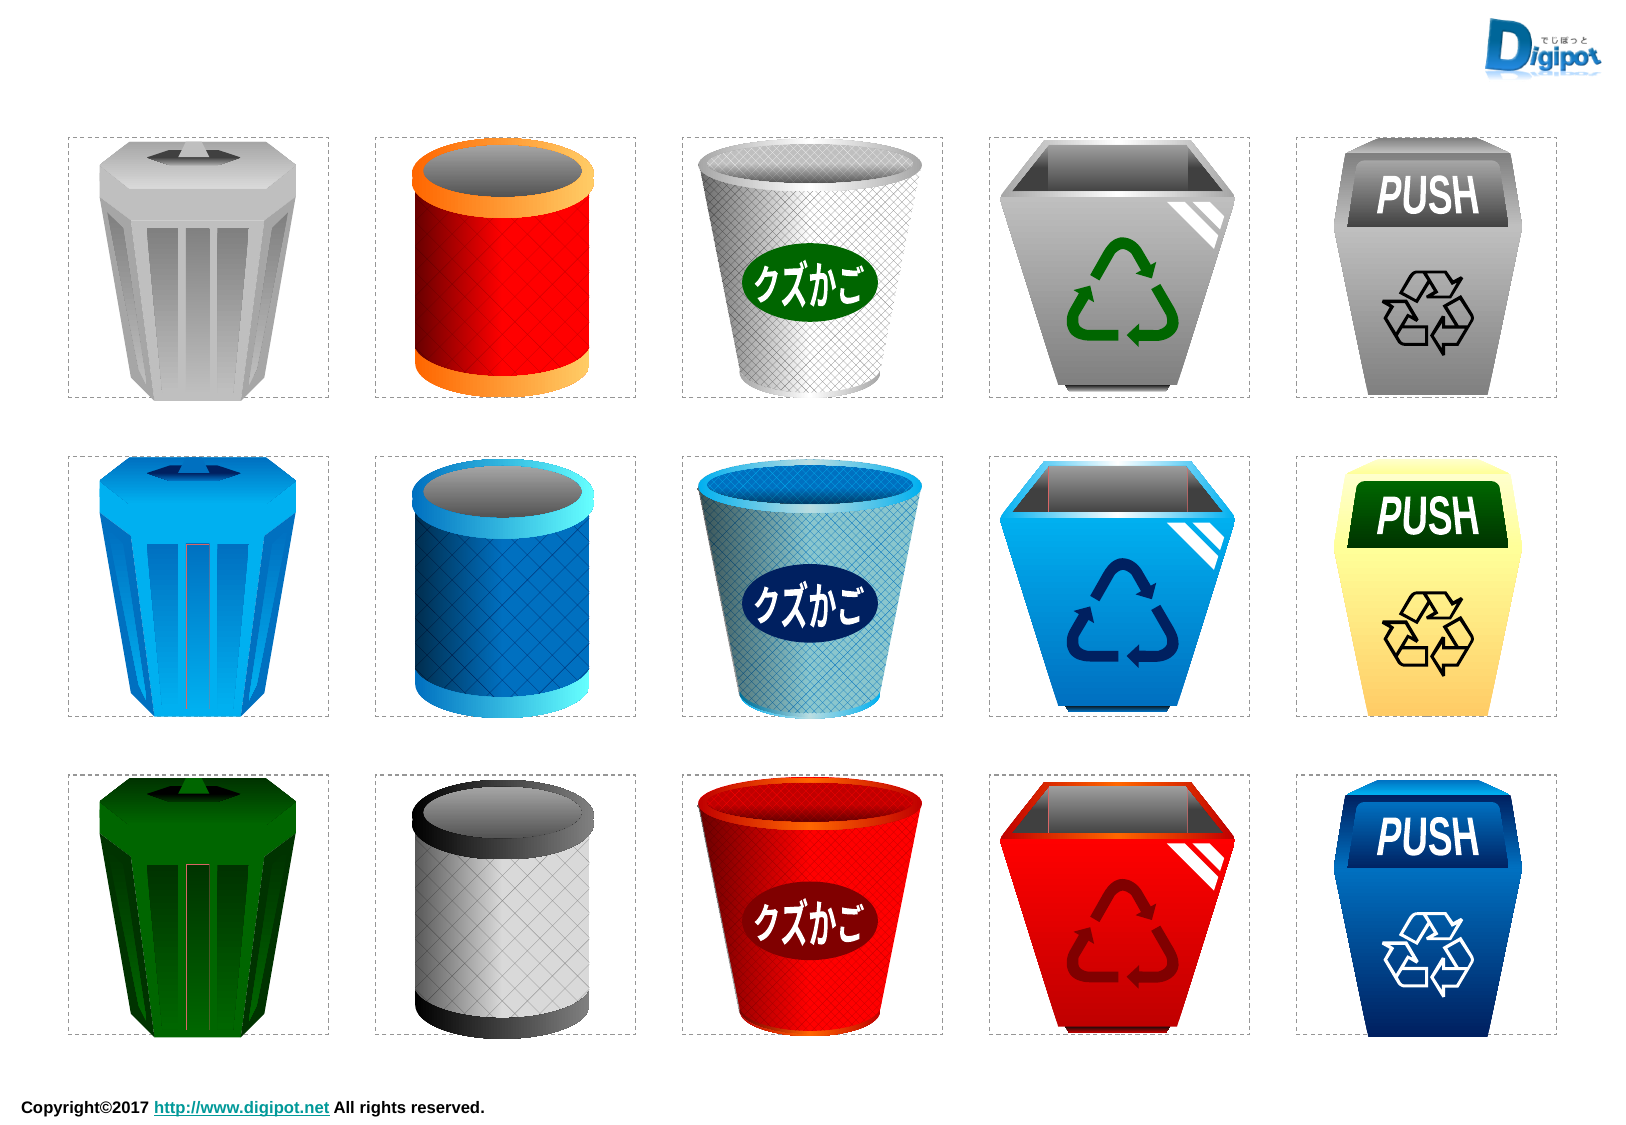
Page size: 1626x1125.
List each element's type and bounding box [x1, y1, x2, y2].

text_box [99, 456, 297, 717]
text_box [698, 138, 923, 398]
text_box [99, 777, 297, 1038]
text_box [1333, 779, 1523, 1038]
text_box [696, 459, 922, 719]
text_box [411, 137, 594, 398]
text_box [999, 460, 1236, 713]
text_box [999, 781, 1236, 1033]
picture [1485, 18, 1602, 82]
text_box [1333, 458, 1523, 717]
text_box [99, 141, 297, 402]
text_box [696, 776, 922, 1037]
text_box [1333, 137, 1523, 396]
text_box [411, 458, 594, 719]
text_box [999, 139, 1236, 392]
text_box [411, 779, 594, 1039]
